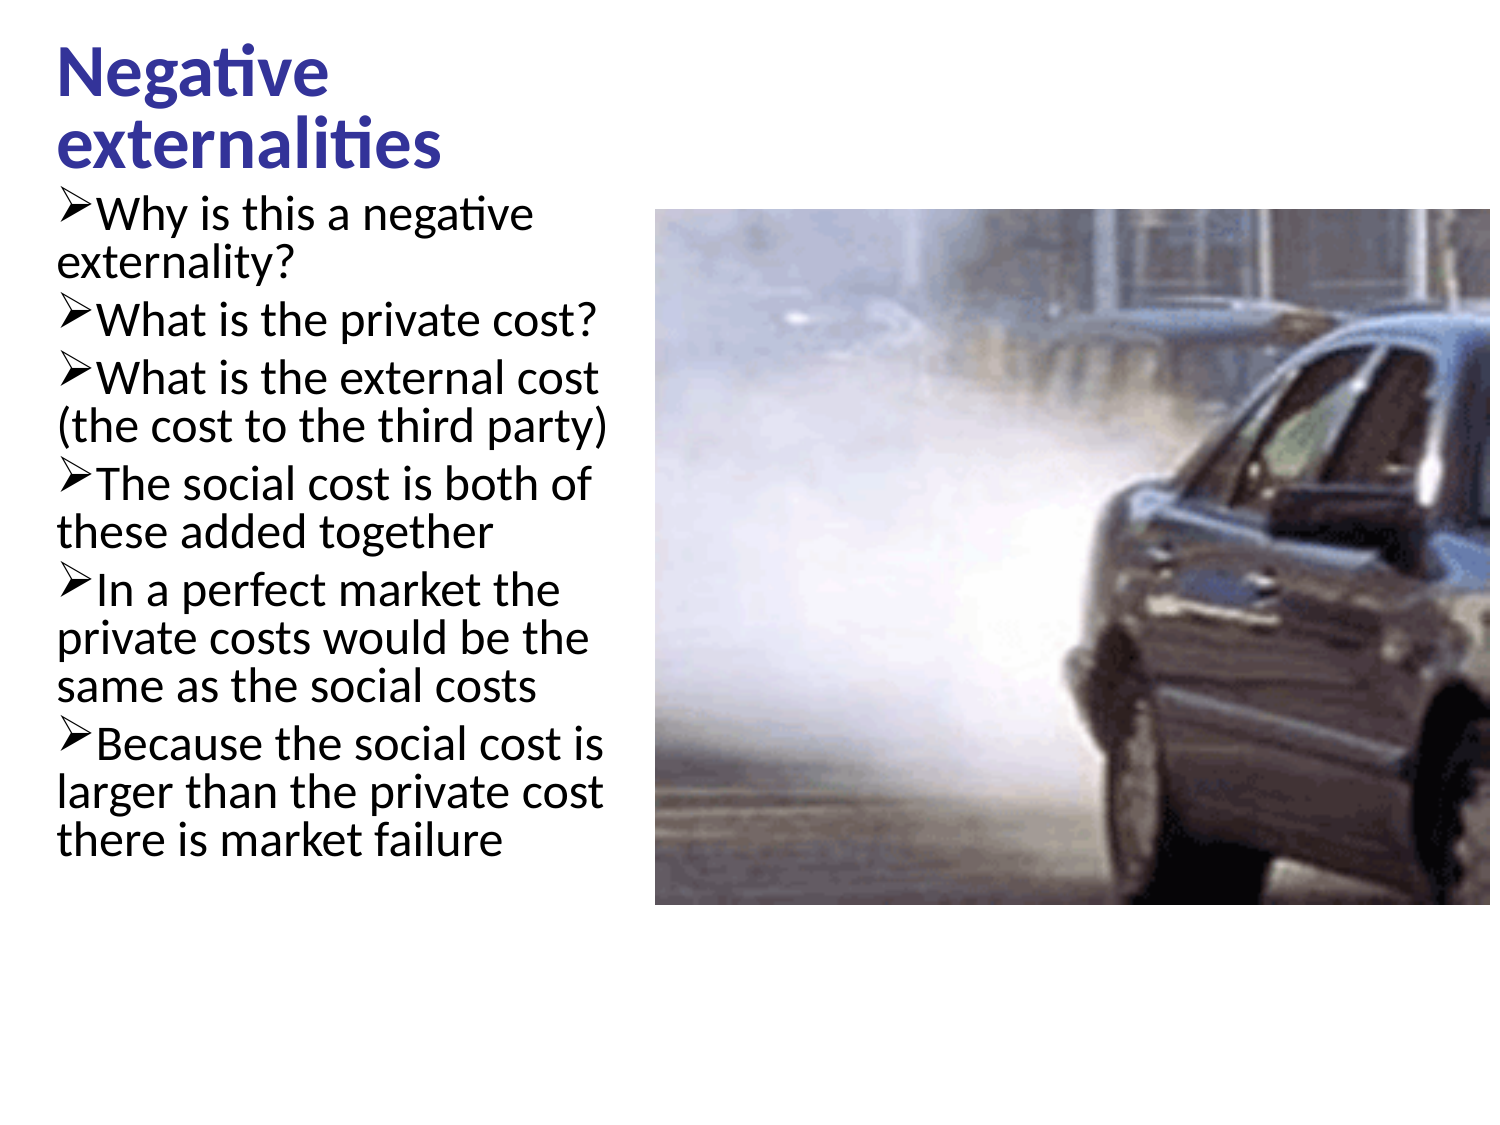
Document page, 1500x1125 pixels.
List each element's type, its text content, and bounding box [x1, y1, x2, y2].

subtitle Negative externalities Why is this a negative externality? What is the private cost? What is the external cost (the cost to the third party) The social cost is both of these added together In a perfect market the private costs would be the same as the social costs Because the social cost is larger than the private cost there is market failure [41, 31, 656, 1094]
picture [655, 208, 1491, 906]
